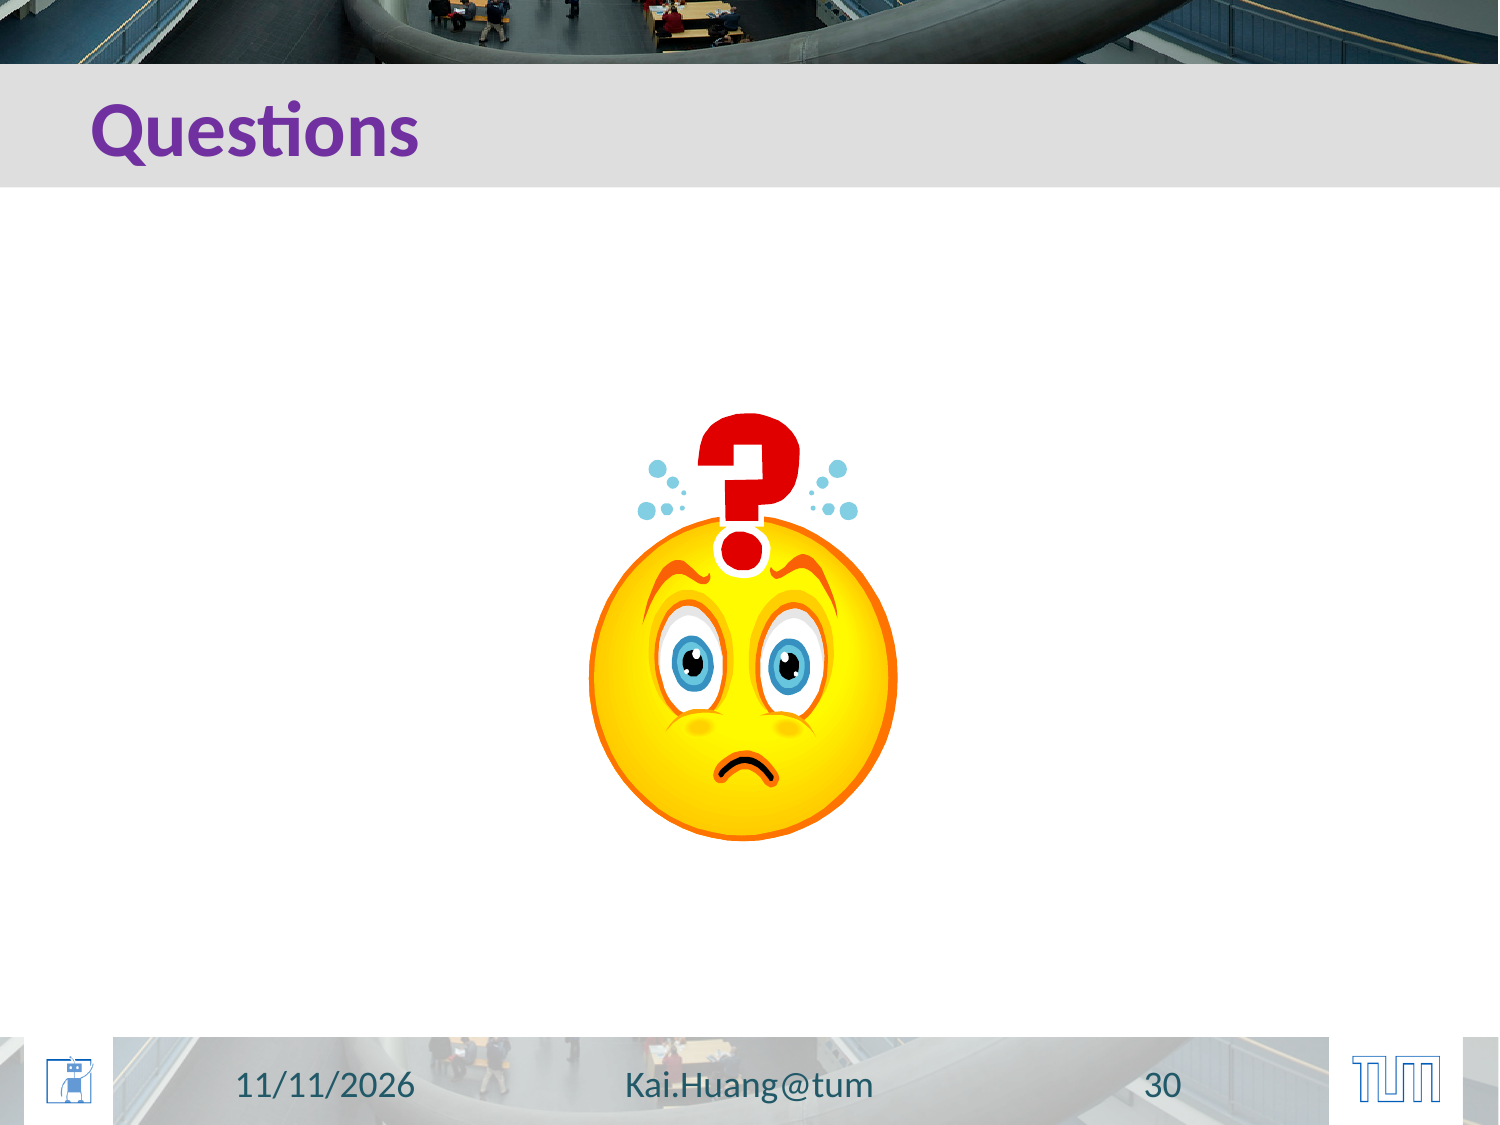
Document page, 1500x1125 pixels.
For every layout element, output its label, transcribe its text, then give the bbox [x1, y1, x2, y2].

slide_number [162, 1052, 488, 1113]
footer Kai.Huang@tum [512, 1052, 988, 1113]
slide_number 30 [1012, 1052, 1313, 1113]
picture [0, 0, 1500, 64]
picture [587, 405, 900, 843]
title Questions [75, 62, 1425, 188]
picture [0, 1032, 1500, 1125]
